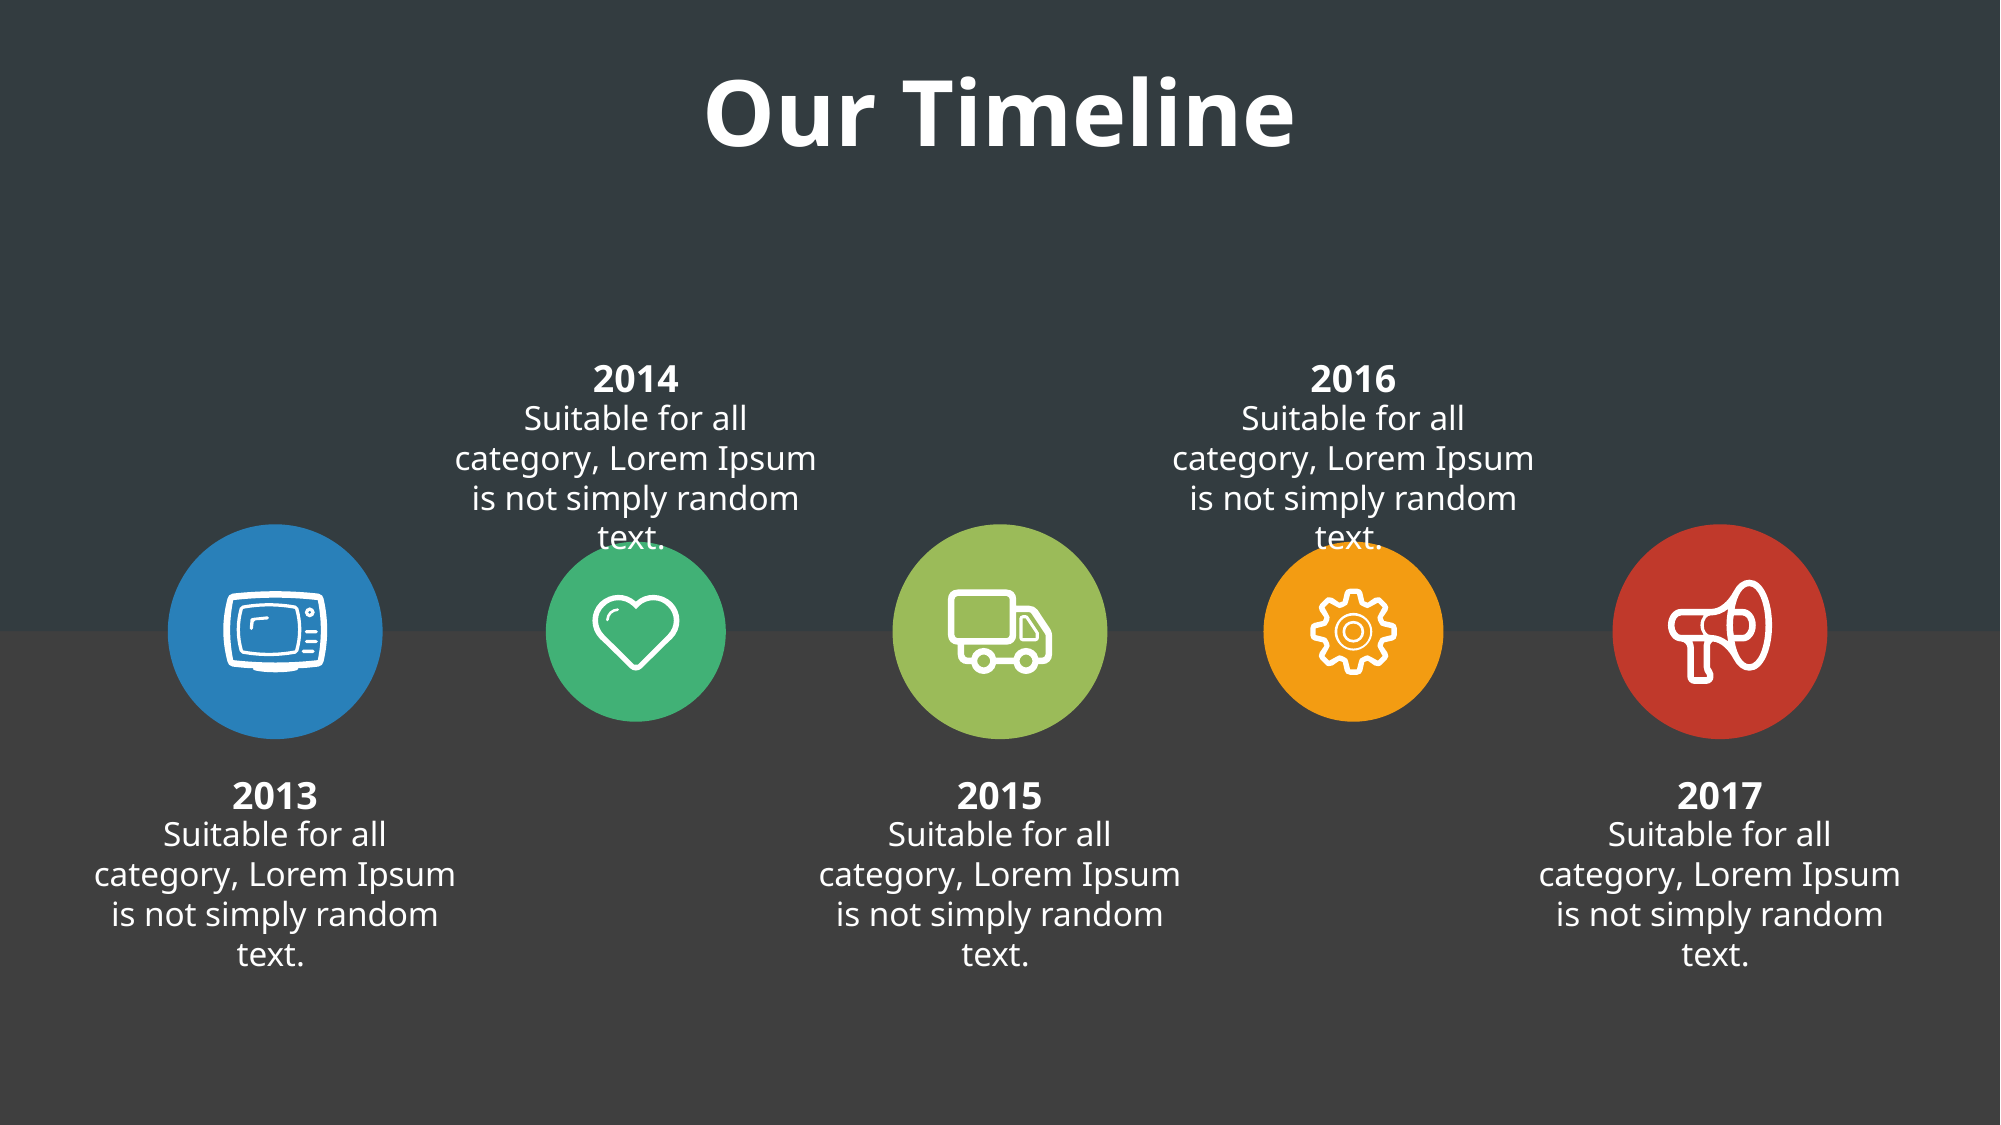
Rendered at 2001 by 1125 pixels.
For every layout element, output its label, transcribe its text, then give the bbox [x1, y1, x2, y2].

text_box Suitable for all category, Lorem Ipsum is not simply random text. [75, 806, 475, 981]
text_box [589, 592, 682, 672]
picture [0, 0, 2000, 632]
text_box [1310, 588, 1397, 675]
text_box [1669, 632, 1772, 684]
text_box Suitable for all category, Lorem Ipsum is not simply random text. [800, 806, 1200, 981]
text_box [1611, 632, 1829, 741]
text_box [891, 632, 1109, 741]
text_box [221, 591, 329, 673]
text_box Suitable for all category, Lorem Ipsum is not simply random text. [1520, 806, 1920, 981]
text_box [947, 589, 1053, 674]
text_box 2013 [217, 764, 333, 806]
text_box 2015 [942, 764, 1058, 806]
text_box [166, 632, 384, 741]
text_box [544, 632, 727, 723]
text_box 2017 [1662, 764, 1778, 806]
text_box [1262, 632, 1445, 723]
